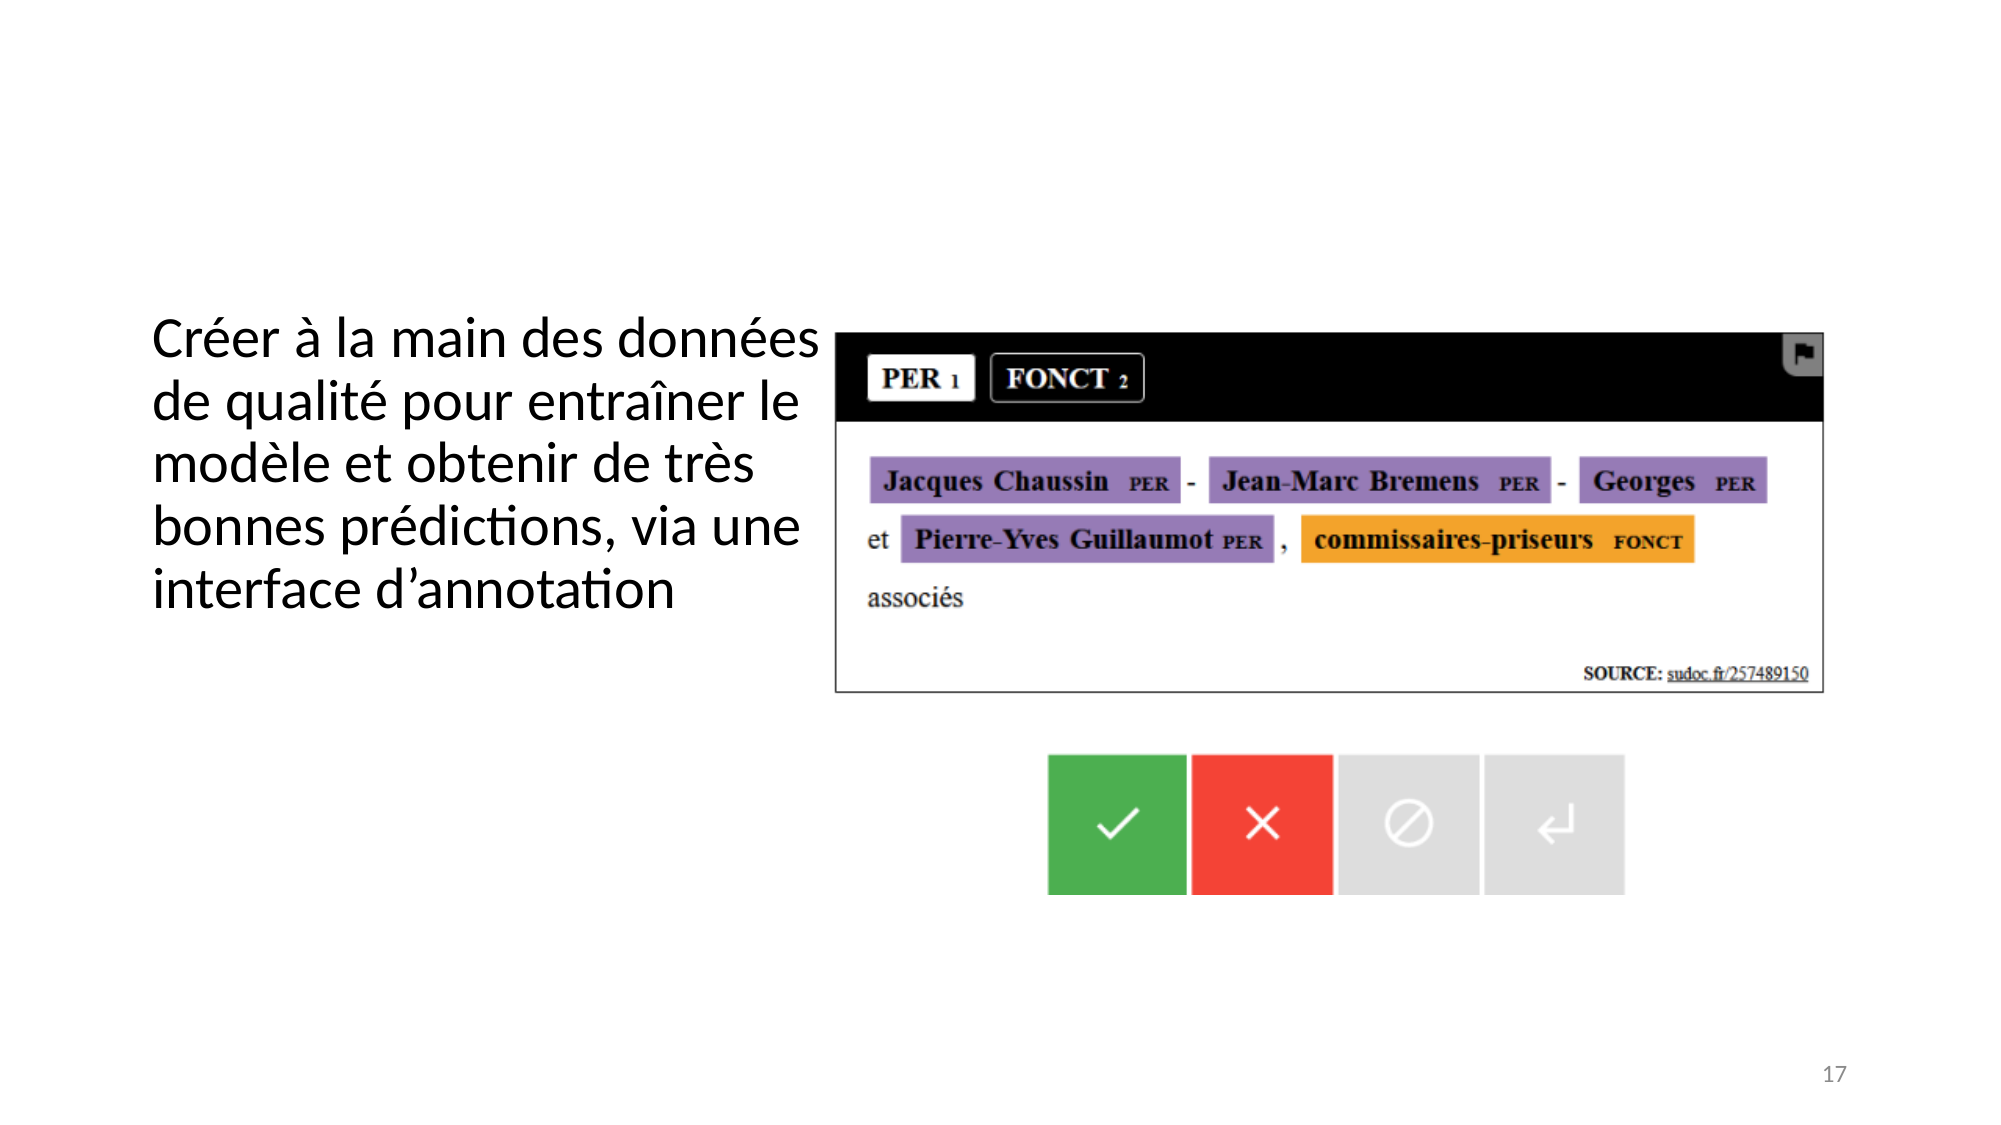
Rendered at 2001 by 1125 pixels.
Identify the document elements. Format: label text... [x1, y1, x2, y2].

picture [818, 306, 1857, 723]
slide_number 17 [1412, 1042, 1863, 1103]
picture [1032, 743, 1638, 895]
list Créer à la main des données de qualité pour entraîner le modèle et obtenir de très bonnes prédictions, via une interface d’annotation [137, 299, 848, 1014]
